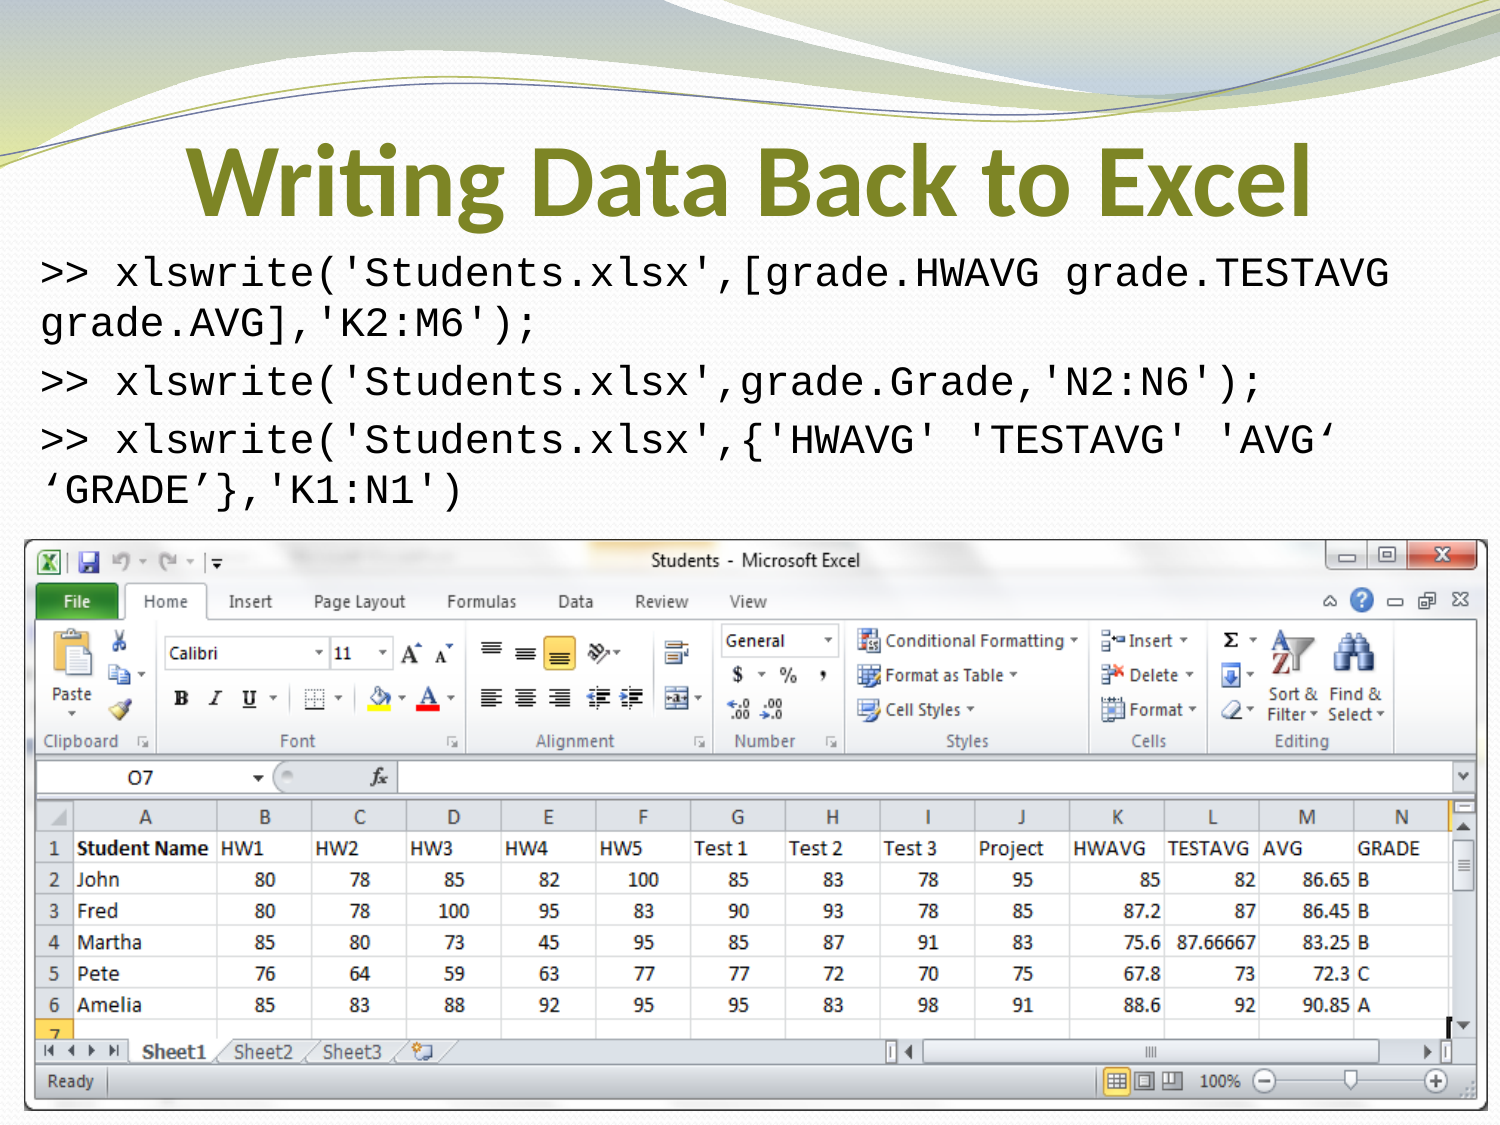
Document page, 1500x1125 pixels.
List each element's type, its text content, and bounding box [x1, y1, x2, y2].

title Writing Data Back to Excel [75, 50, 1425, 237]
list >> xlswrite('Students.xlsx',[grade.HWAVG grade.TESTAVG grade.AVG],'K2:M6'); >> xlswrite('Students.xlsx',grade.Grade,'N2:N6'); >> xlswrite('Students.xlsx',{'HWAVG' 'TESTAVG' 'AVG‘ ‘GRADE’},'K1:N1') [24, 237, 1480, 538]
picture [24, 539, 1488, 1111]
